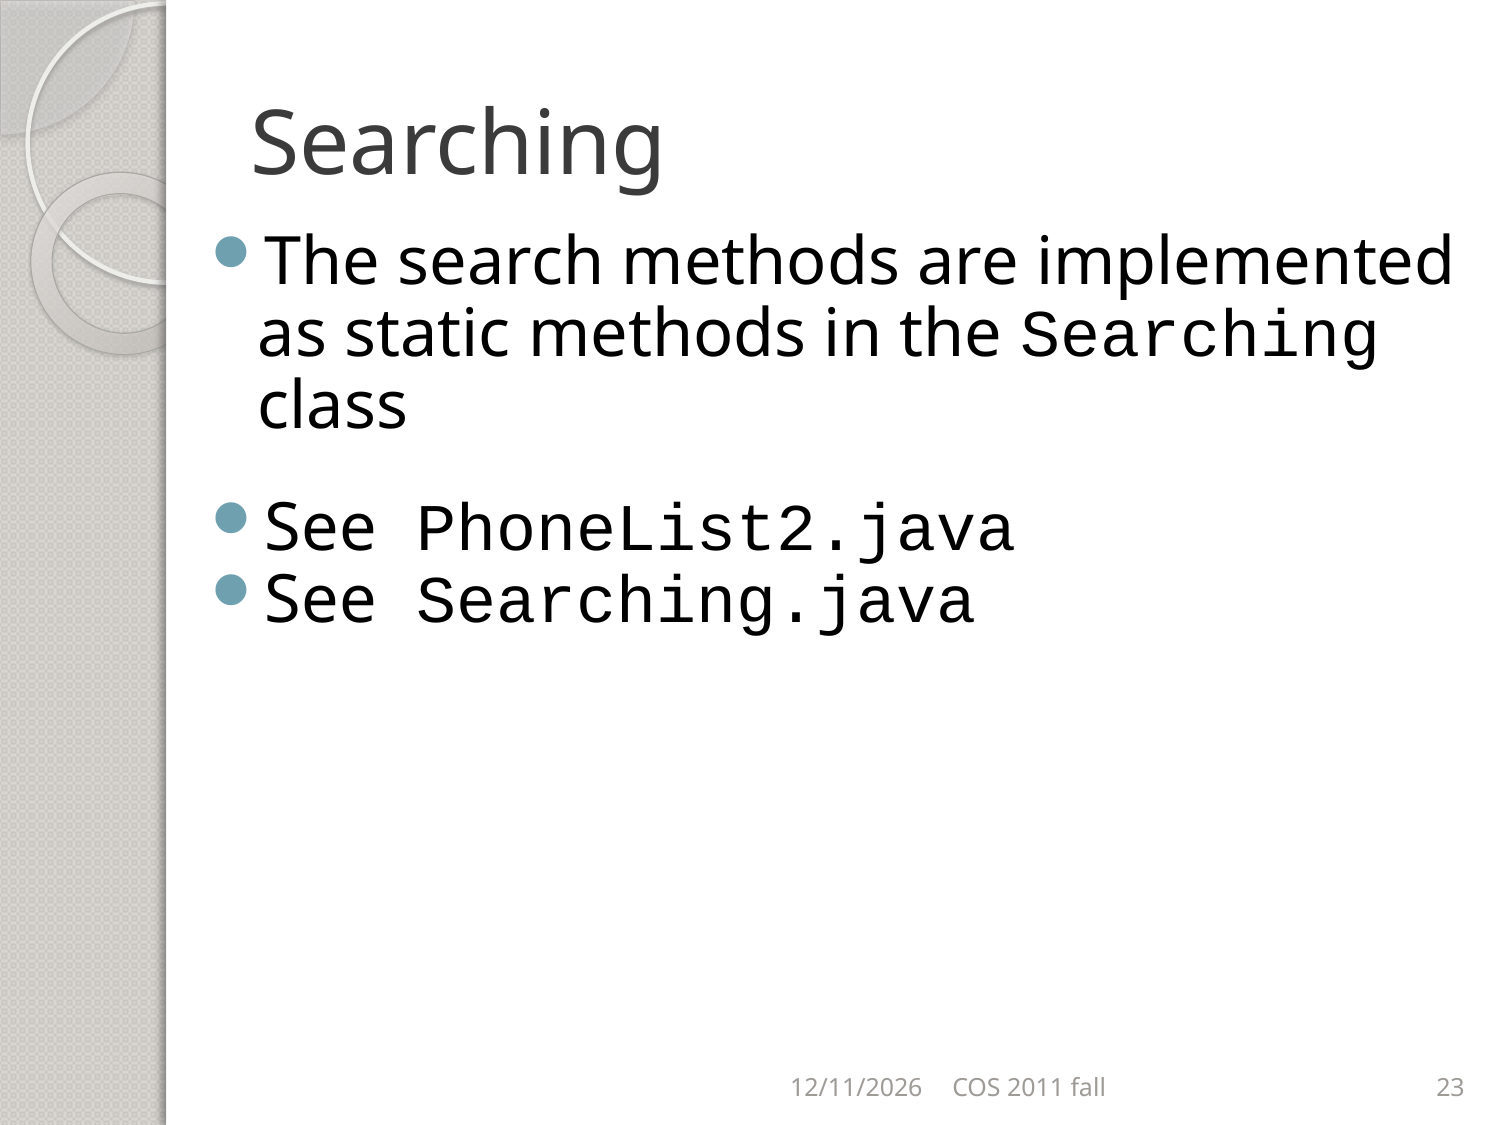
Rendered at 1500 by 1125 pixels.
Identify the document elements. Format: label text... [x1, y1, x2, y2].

title Searching [235, 45, 1466, 219]
slide_number 23 [1413, 1034, 1488, 1113]
list The search methods are implemented as static methods in the Searching class See PhoneList2.java See Searching.java [183, 219, 1475, 1063]
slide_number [587, 1034, 937, 1113]
footer COS 2011 fall [937, 1034, 1413, 1113]
